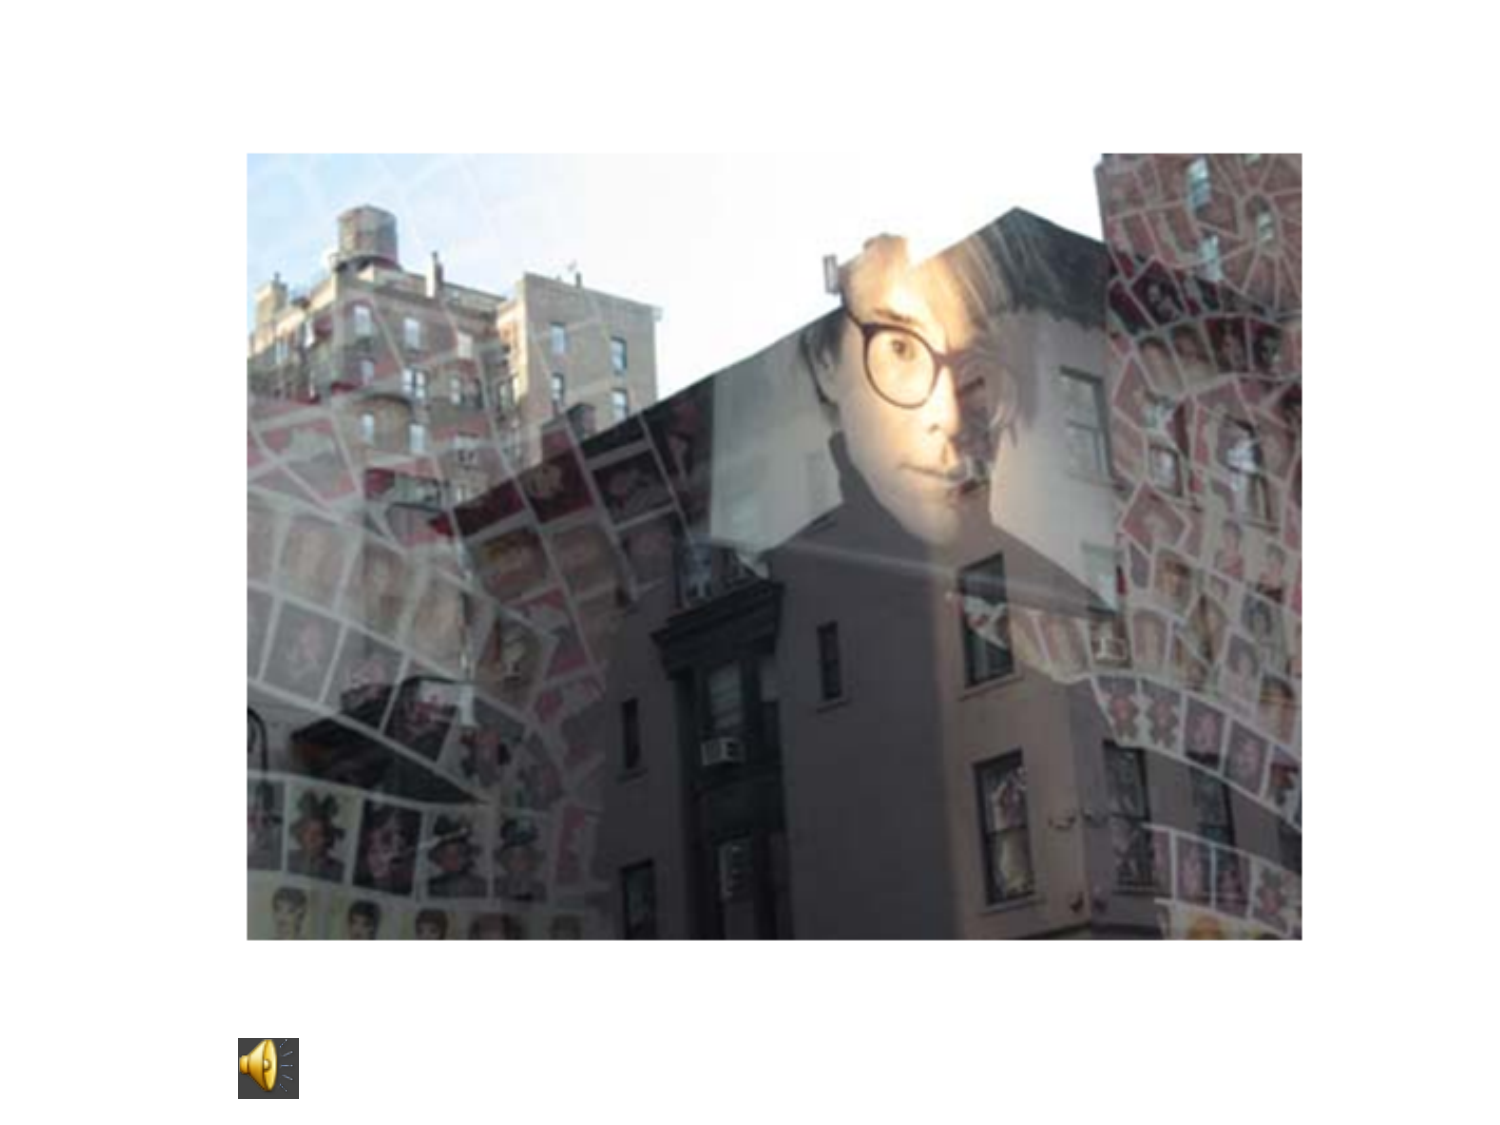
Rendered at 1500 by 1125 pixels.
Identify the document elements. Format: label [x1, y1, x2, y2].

picture [174, 974, 299, 1100]
list [237, 137, 1311, 945]
